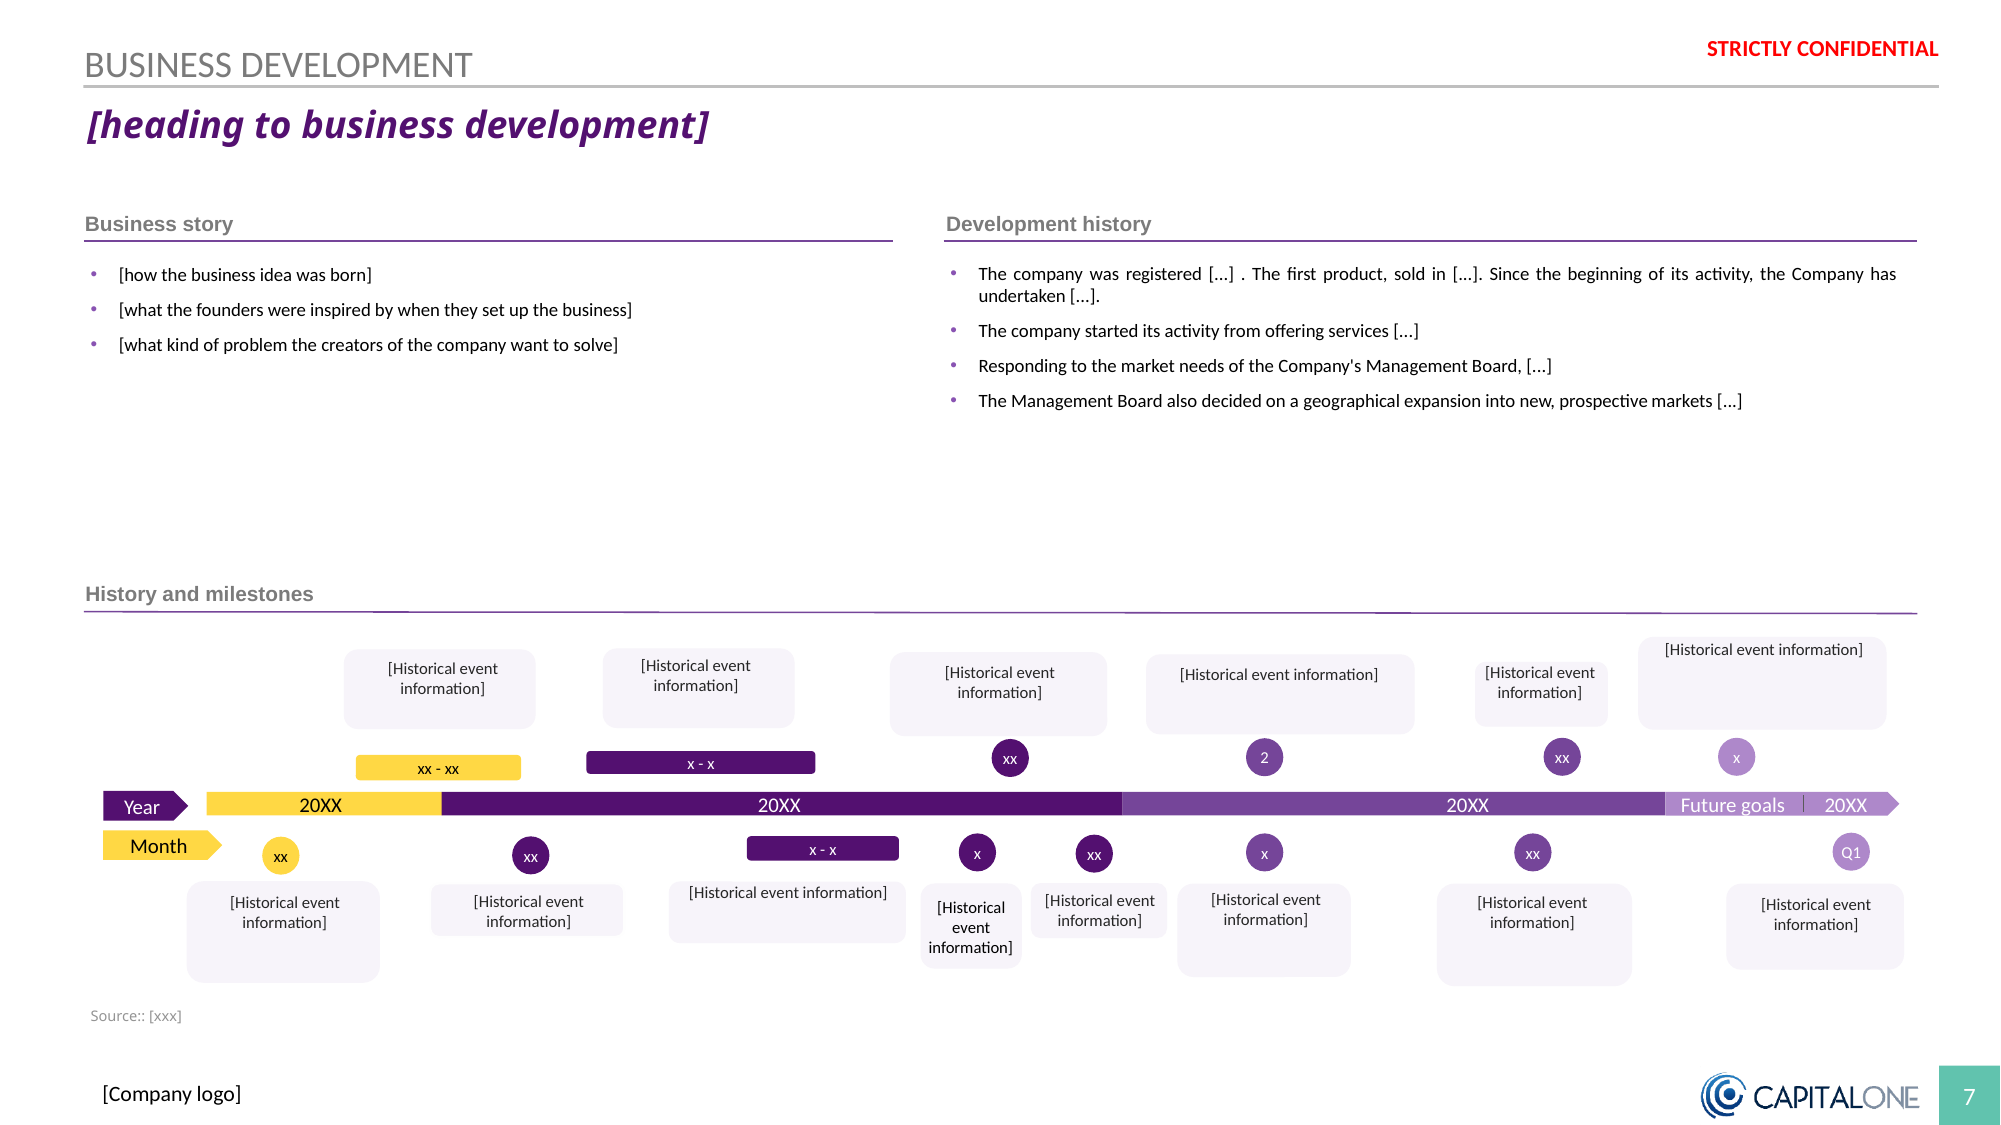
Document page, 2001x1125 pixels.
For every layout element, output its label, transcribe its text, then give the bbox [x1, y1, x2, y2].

text_box History and milestones [85, 572, 909, 611]
text_box [heading to business development] [87, 101, 1893, 147]
text_box Source:: [xxx] [75, 999, 713, 1032]
text_box BUSINESS DEVELOPMENT [69, 30, 1900, 70]
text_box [103, 629, 1913, 986]
text_box Development history [946, 203, 1770, 240]
text_box The company was registered [...] . The first product, sold in [...]. Since the beginning of its activity, the Company has undertaken [...]. The company started its activity from offering services [...] Responding to the market needs of the Company's Management Board, [...] The Management Board also decided on a geographical expansion into new, prospective markets [...] [935, 254, 1918, 419]
text_box Business story [84, 203, 908, 242]
picture [1700, 1066, 1933, 1125]
text_box [how the business idea was born] [what the founders were inspired by when they set up the business] [what kind of problem the creators of the company want to solve] [75, 255, 907, 363]
